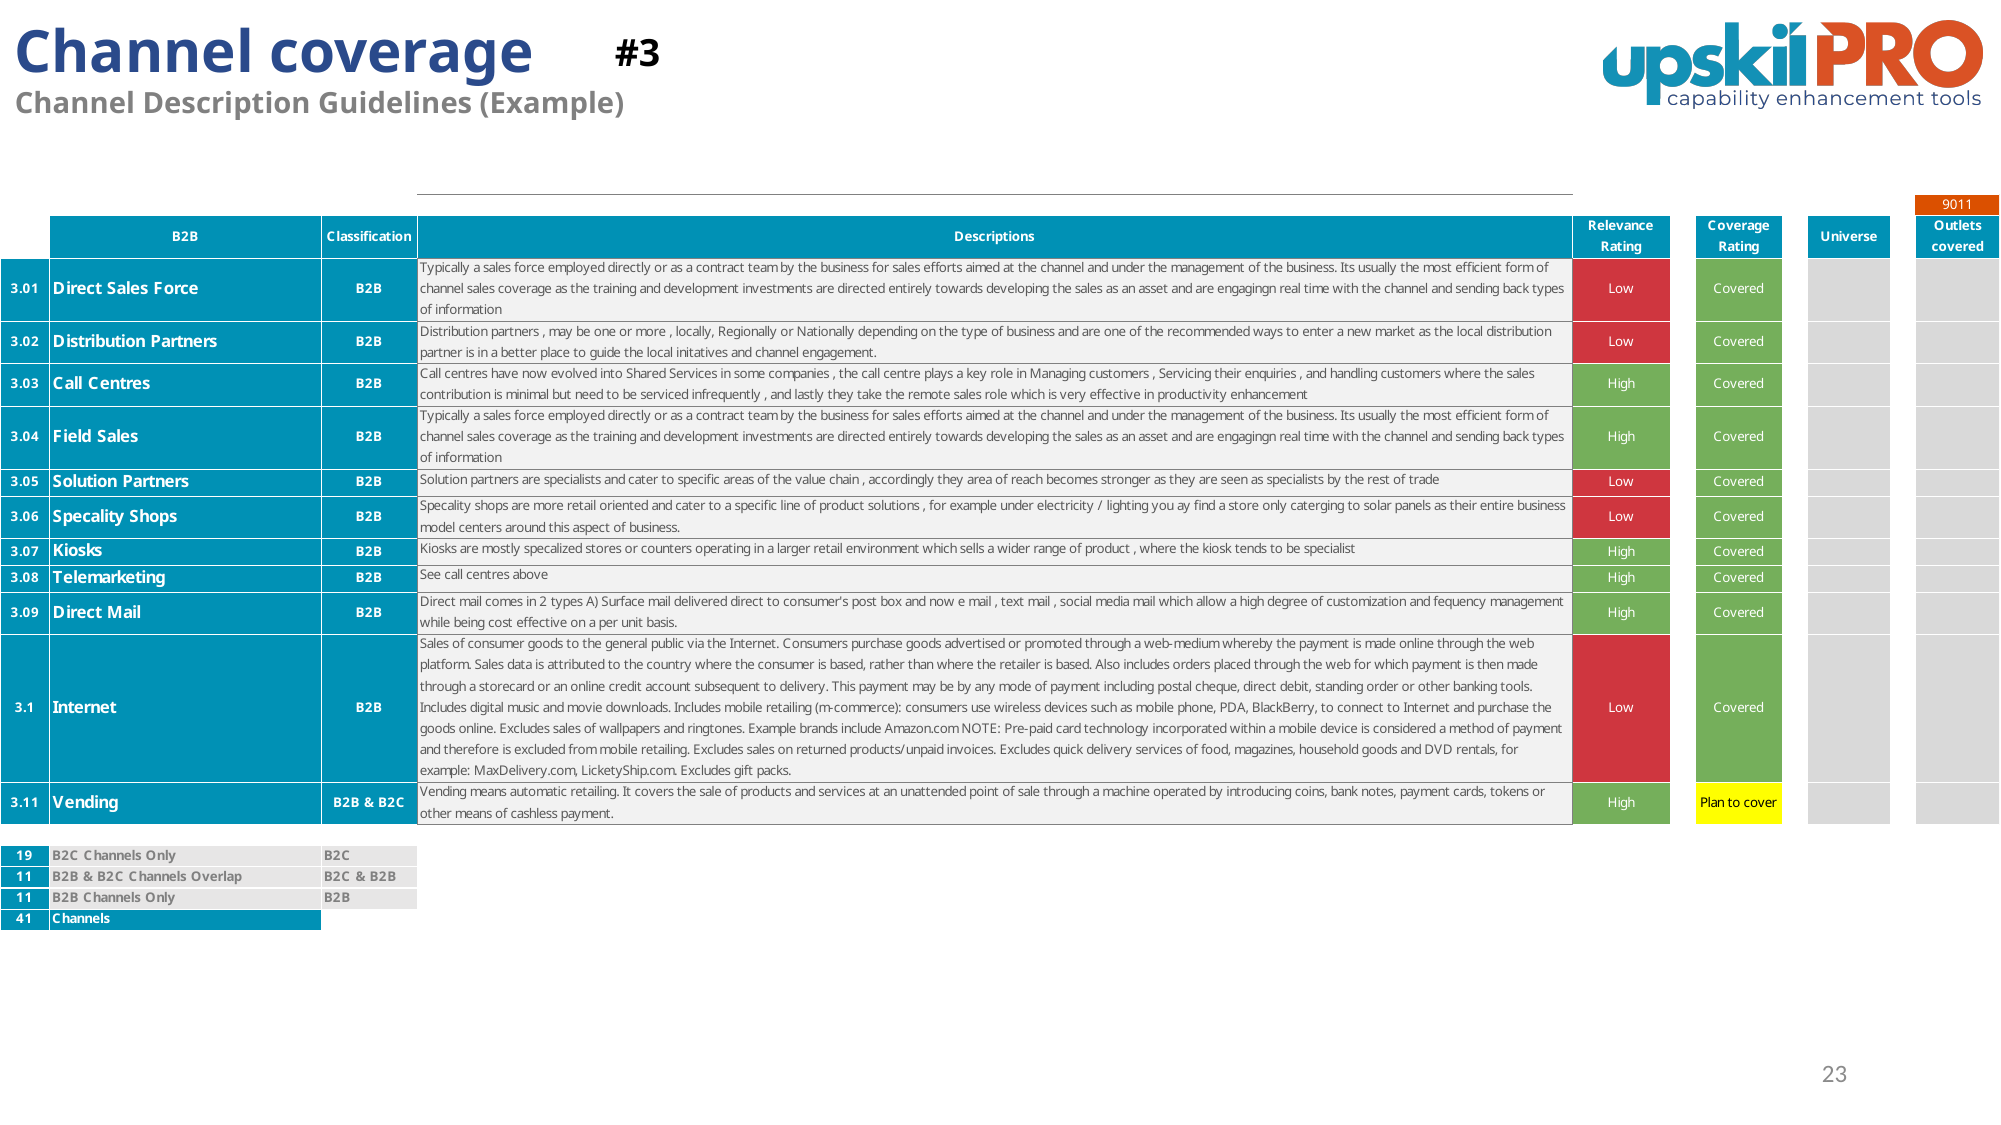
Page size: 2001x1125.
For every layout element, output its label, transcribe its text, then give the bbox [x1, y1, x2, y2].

picture [116, 571, 123, 582]
picture [69, 475, 80, 486]
picture [55, 545, 60, 555]
picture [80, 799, 89, 807]
picture [72, 916, 79, 922]
picture [152, 335, 157, 346]
picture [55, 430, 60, 441]
slide_number 23 [1412, 1042, 1863, 1103]
picture [120, 285, 125, 293]
picture [176, 337, 182, 346]
picture [123, 575, 129, 582]
picture [151, 574, 160, 582]
picture [380, 798, 385, 806]
picture [375, 608, 380, 616]
picture [1612, 244, 1621, 250]
picture [55, 606, 63, 617]
picture [94, 475, 101, 486]
picture [375, 337, 380, 345]
picture [110, 512, 117, 521]
picture [375, 432, 380, 440]
picture [147, 514, 153, 521]
picture [88, 544, 92, 555]
picture [68, 380, 73, 388]
picture [54, 701, 61, 712]
picture [90, 335, 94, 346]
picture [189, 338, 196, 346]
picture [1624, 242, 1631, 250]
picture [155, 282, 161, 293]
picture [108, 574, 115, 582]
picture [55, 282, 63, 293]
picture [68, 513, 76, 521]
picture [124, 475, 129, 486]
picture [991, 232, 1000, 243]
picture [205, 338, 215, 346]
picture [375, 547, 380, 555]
picture [381, 234, 390, 240]
picture [84, 477, 92, 486]
picture [80, 338, 89, 346]
picture [118, 430, 123, 441]
picture [375, 512, 380, 520]
text_box Channel coverage Channel Description Guidelines (Example) [0, 6, 1293, 127]
picture [79, 430, 86, 441]
picture [94, 513, 99, 521]
picture [1025, 234, 1033, 240]
picture [54, 571, 61, 582]
picture [375, 379, 380, 387]
text_box #3 [600, 21, 686, 82]
picture [1626, 223, 1636, 229]
picture [116, 606, 121, 617]
picture [66, 544, 72, 555]
picture [109, 607, 113, 617]
picture [161, 478, 168, 486]
picture [137, 571, 149, 582]
picture [104, 799, 113, 807]
picture [375, 284, 380, 292]
picture [99, 574, 104, 582]
picture [1603, 20, 1983, 109]
picture [55, 335, 63, 346]
picture [1960, 221, 1968, 229]
picture [375, 703, 380, 711]
picture [375, 477, 380, 485]
picture [148, 477, 154, 486]
picture [343, 234, 352, 240]
picture [0, 194, 2000, 931]
picture [1969, 244, 1978, 249]
picture [335, 798, 340, 806]
picture [128, 282, 133, 293]
picture [1598, 221, 1607, 229]
picture [375, 573, 380, 581]
